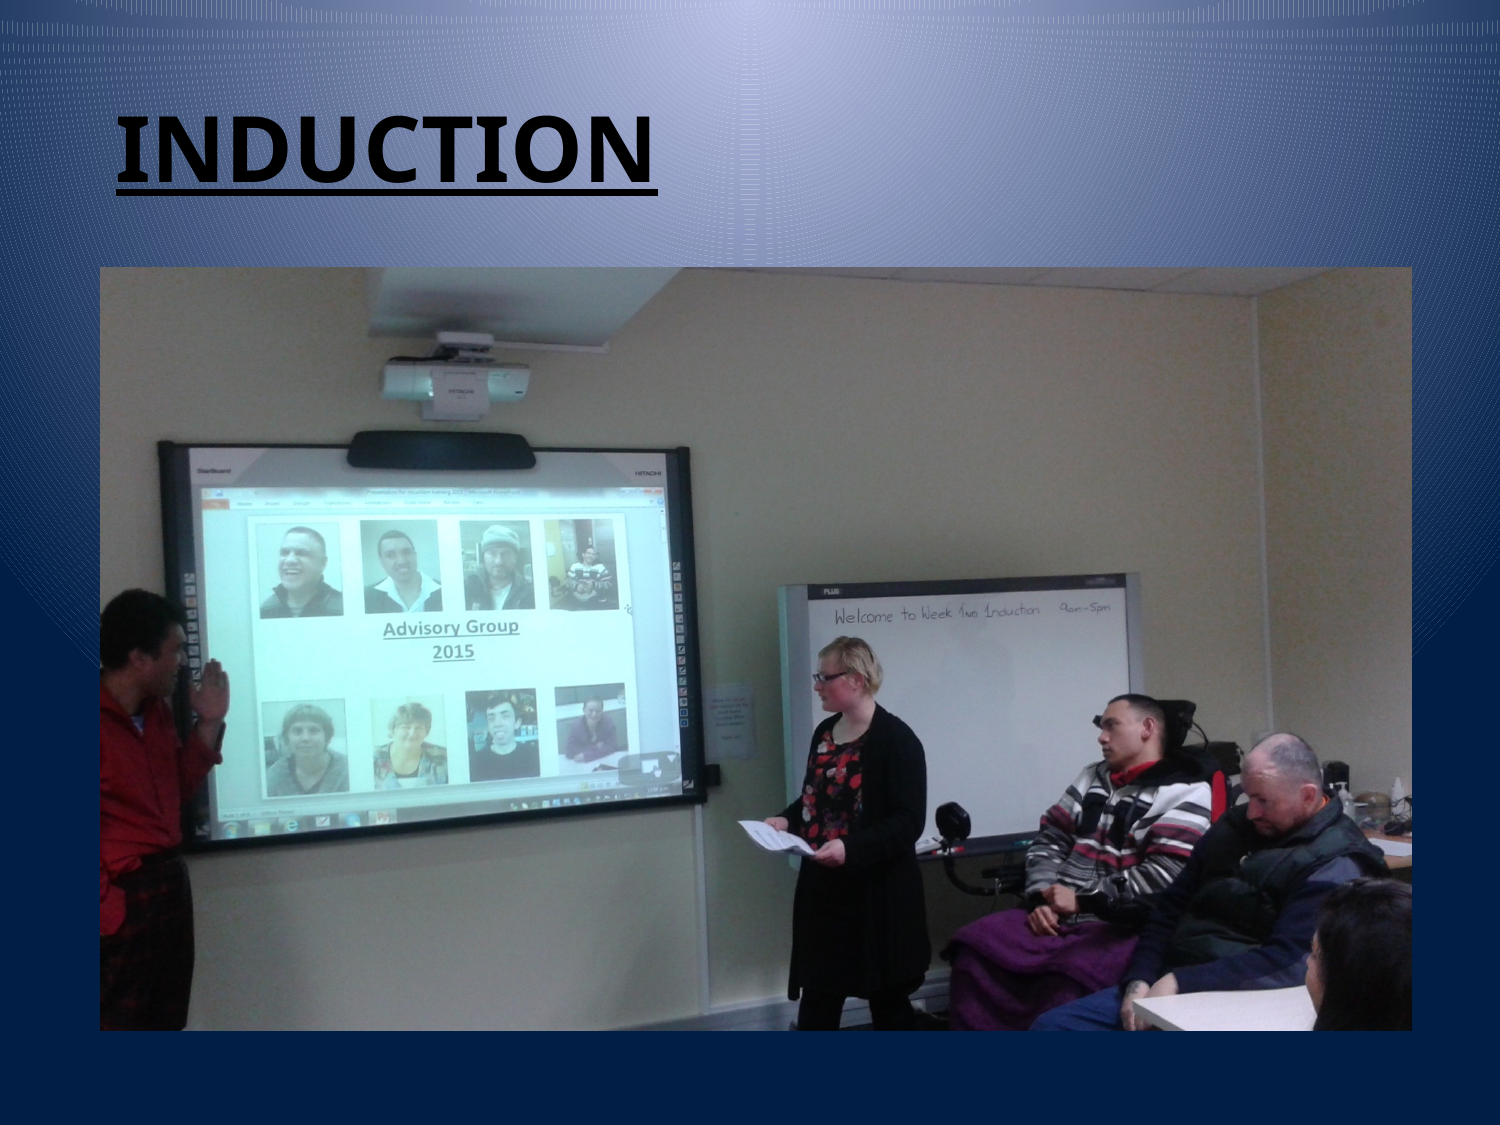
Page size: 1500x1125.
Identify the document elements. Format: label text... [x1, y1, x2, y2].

picture [100, 266, 1412, 1031]
text_box INDUCTION [101, 83, 1413, 208]
